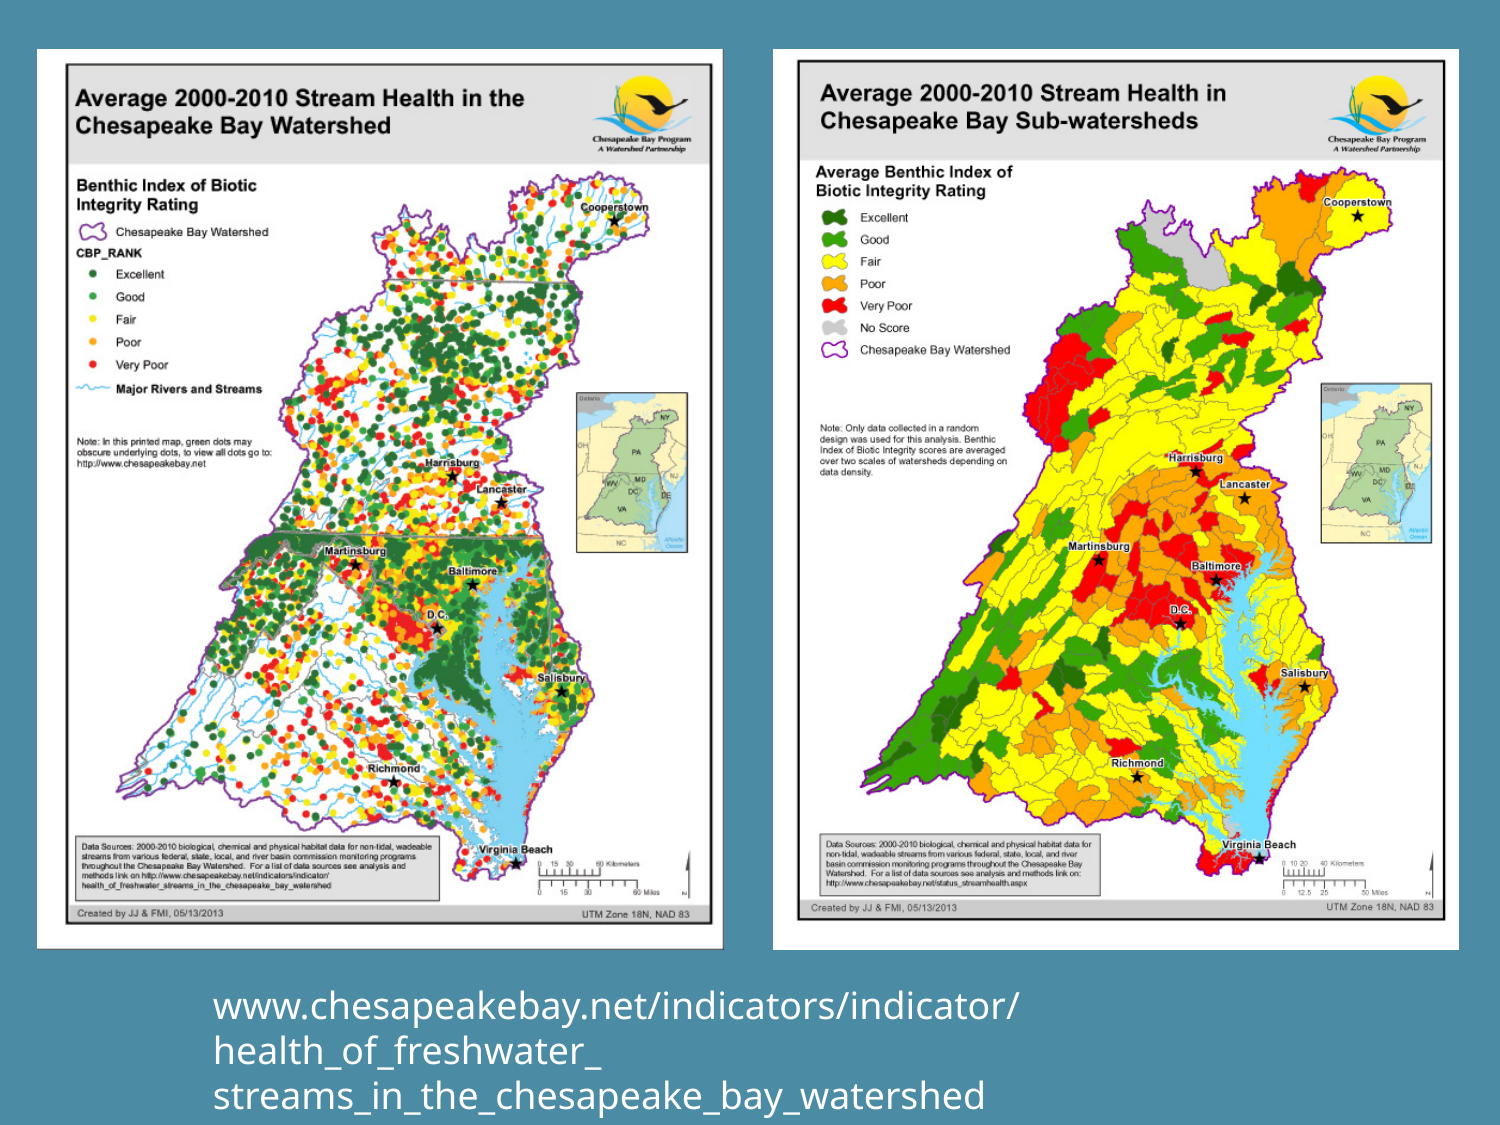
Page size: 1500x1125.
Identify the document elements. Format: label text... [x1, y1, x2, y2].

picture [772, 49, 1460, 951]
picture [37, 49, 724, 951]
text_box www.chesapeakebay.net/indicators/indicator/health_of_freshwater_ streams_in_the_chesapeake_bay_watershed [198, 974, 1349, 1125]
